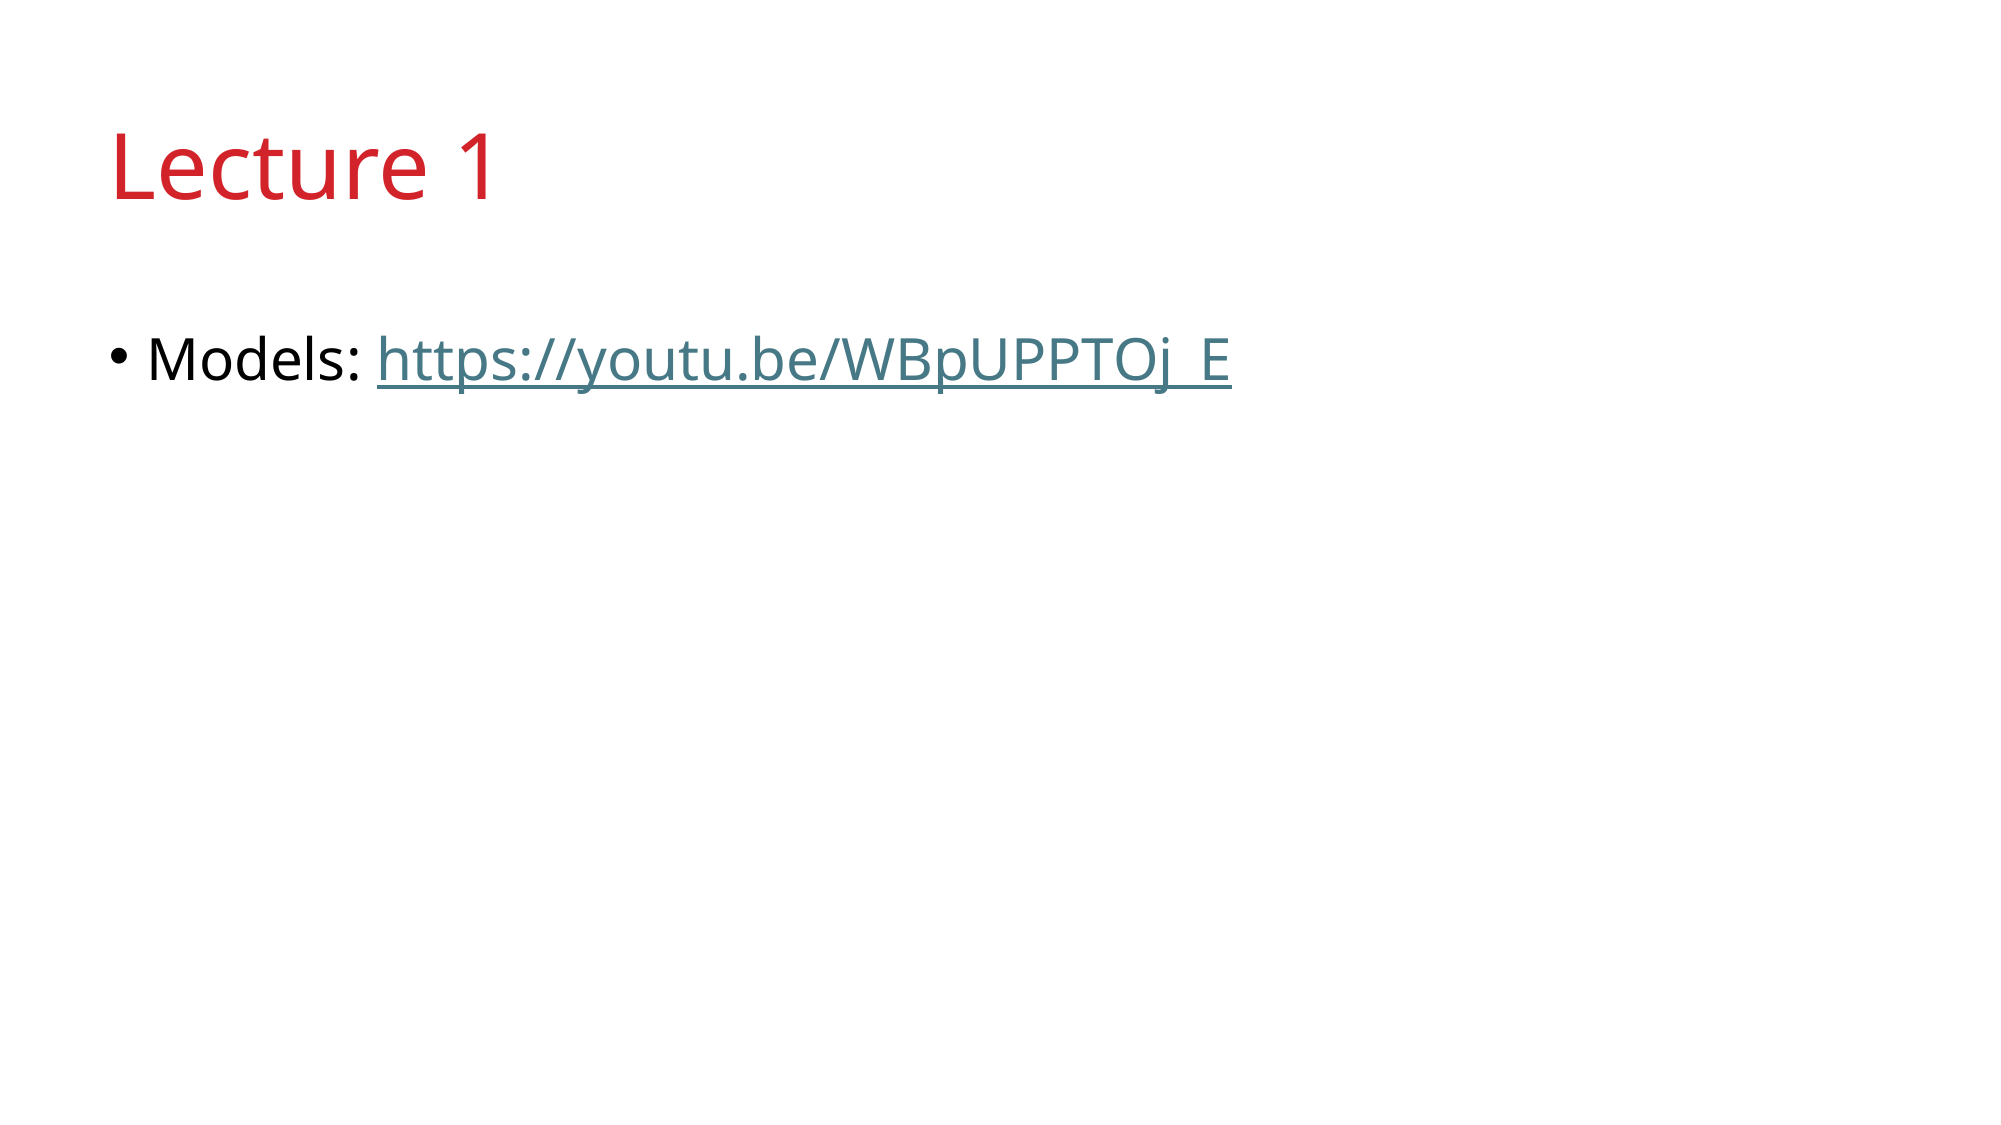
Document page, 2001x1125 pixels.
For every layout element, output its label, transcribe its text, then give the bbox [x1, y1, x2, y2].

list Models: https://youtu.be/WBpUPPTOj_E [93, 316, 1863, 1055]
title Lecture 1 [93, 52, 1863, 287]
